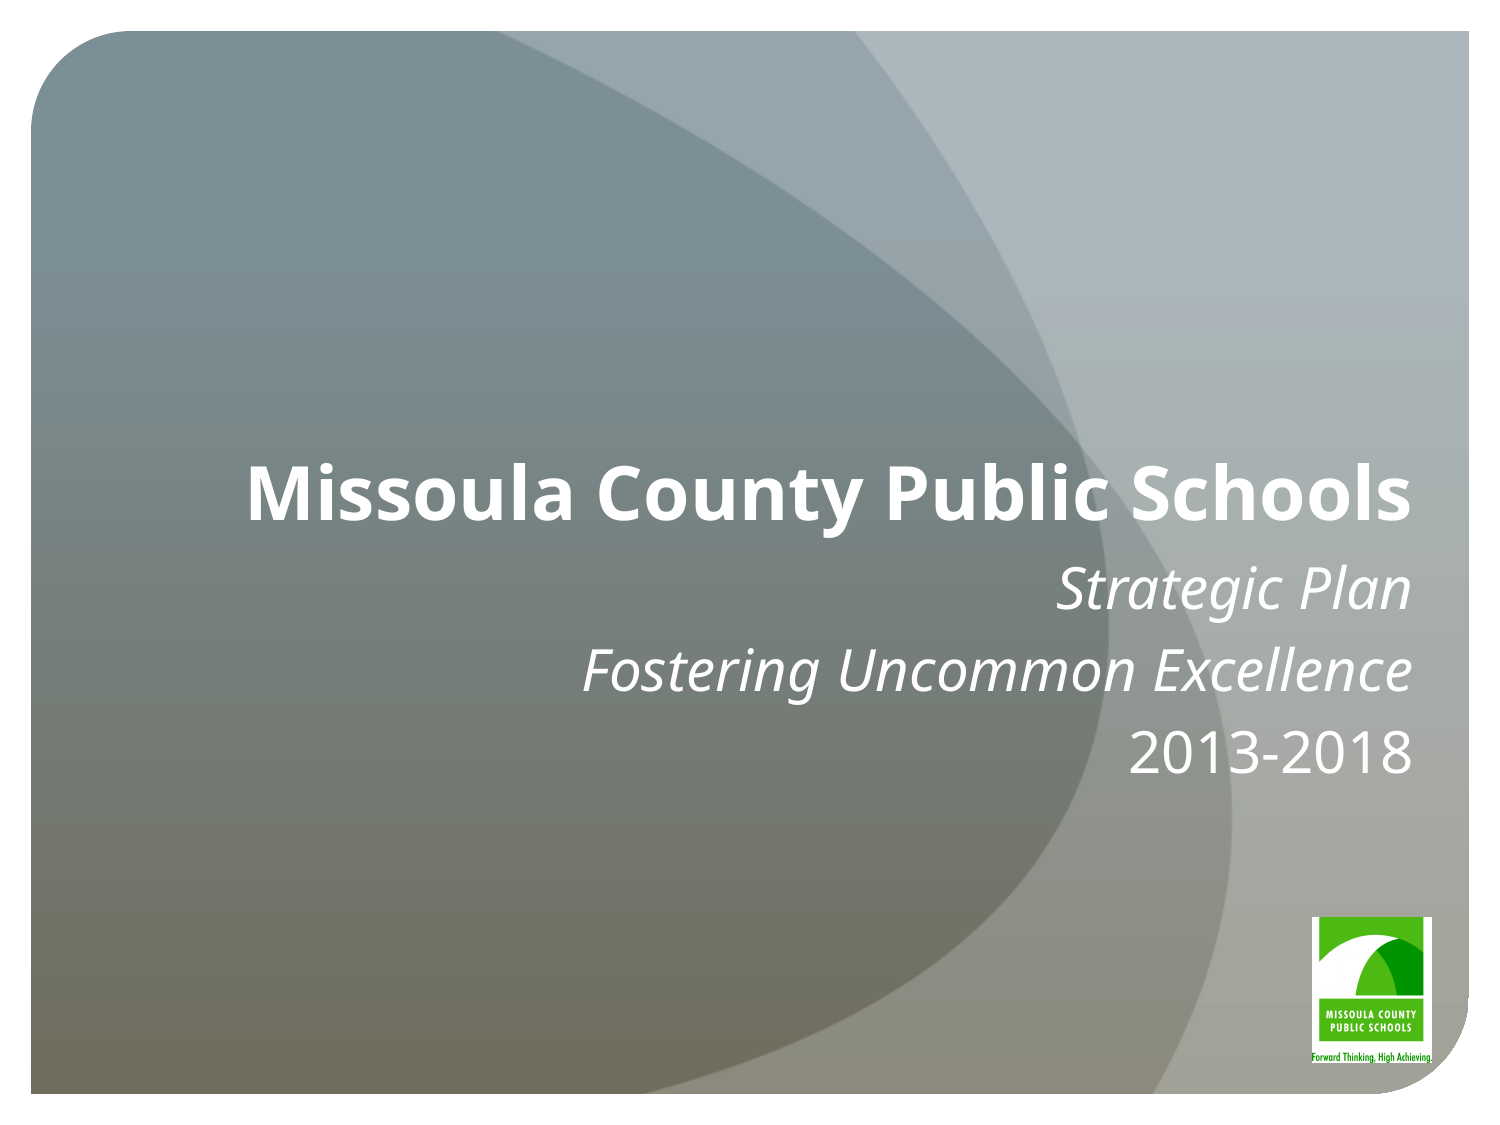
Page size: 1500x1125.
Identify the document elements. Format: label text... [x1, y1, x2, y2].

title Missoula County Public Schools [127, 425, 1429, 543]
picture [25, 30, 1474, 1095]
list Strategic Plan Fostering Uncommon Excellence 2013-2018 [0, 543, 1429, 895]
